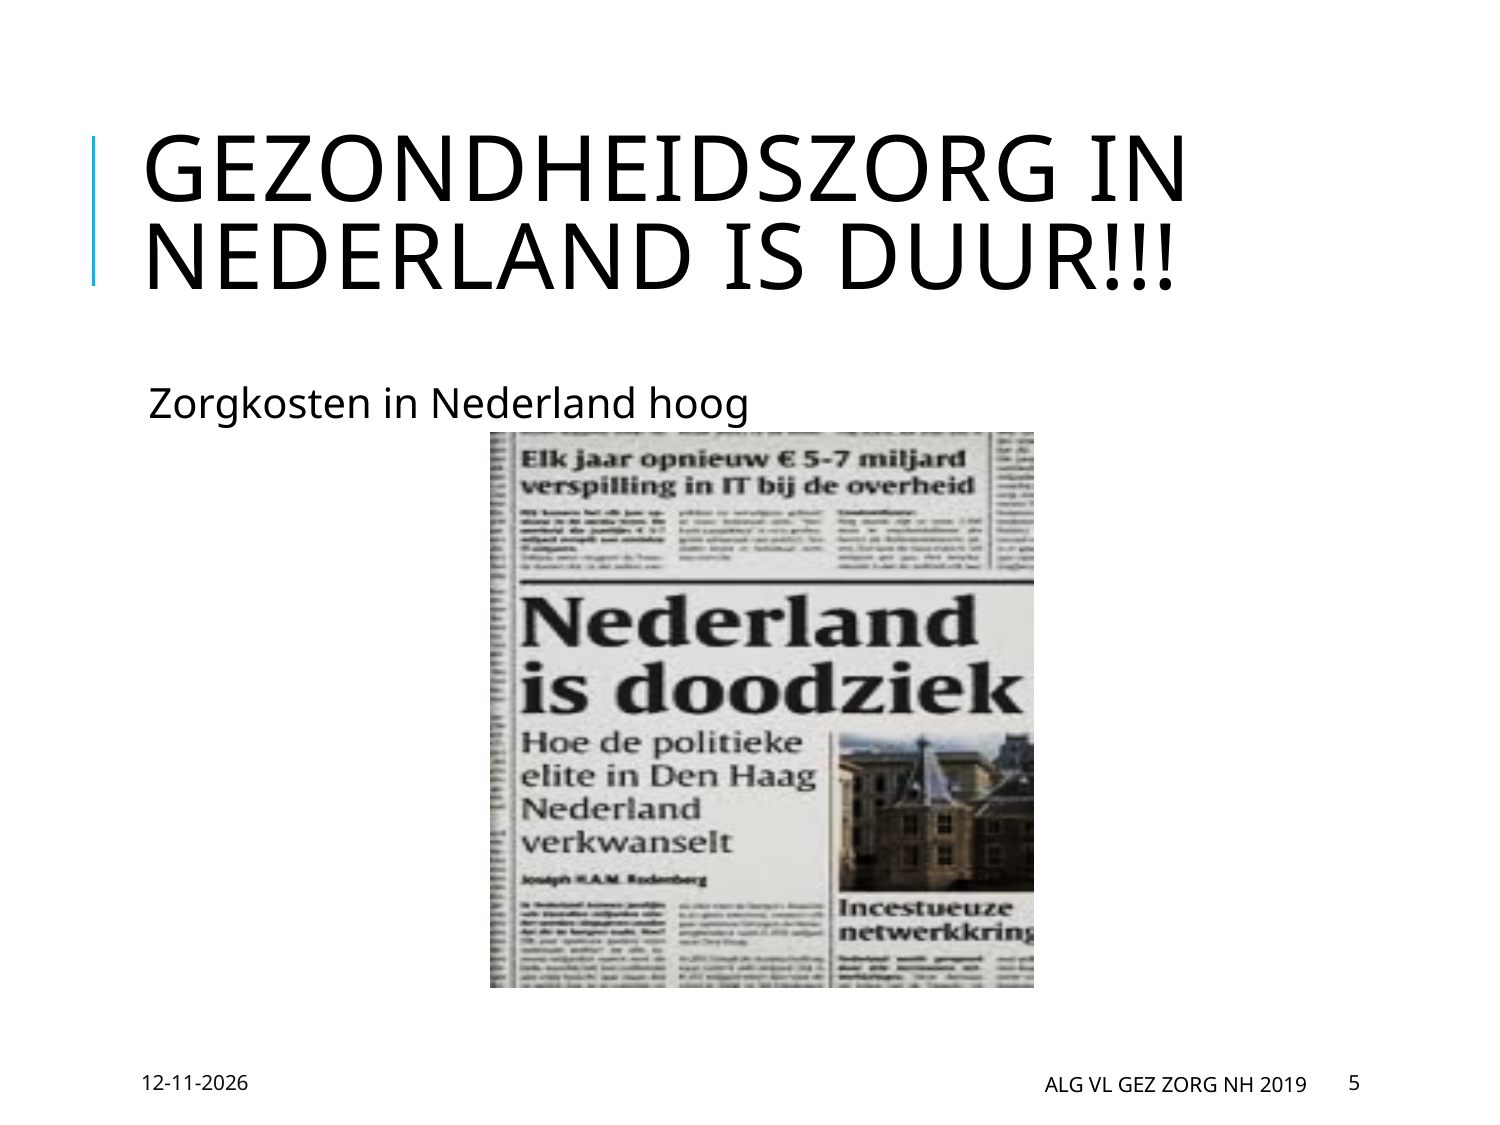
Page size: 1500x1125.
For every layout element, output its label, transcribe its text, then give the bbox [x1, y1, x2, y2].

slide_number 5 [1333, 1061, 1454, 1107]
picture [489, 432, 1034, 988]
list Zorgkosten in Nederland hoog [126, 375, 1322, 1035]
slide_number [126, 1061, 392, 1107]
title Gezondheidszorg in Nederland is duur!!! [126, 96, 1322, 342]
footer Alg VL gez zorg NH 2019 [595, 1061, 1322, 1107]
